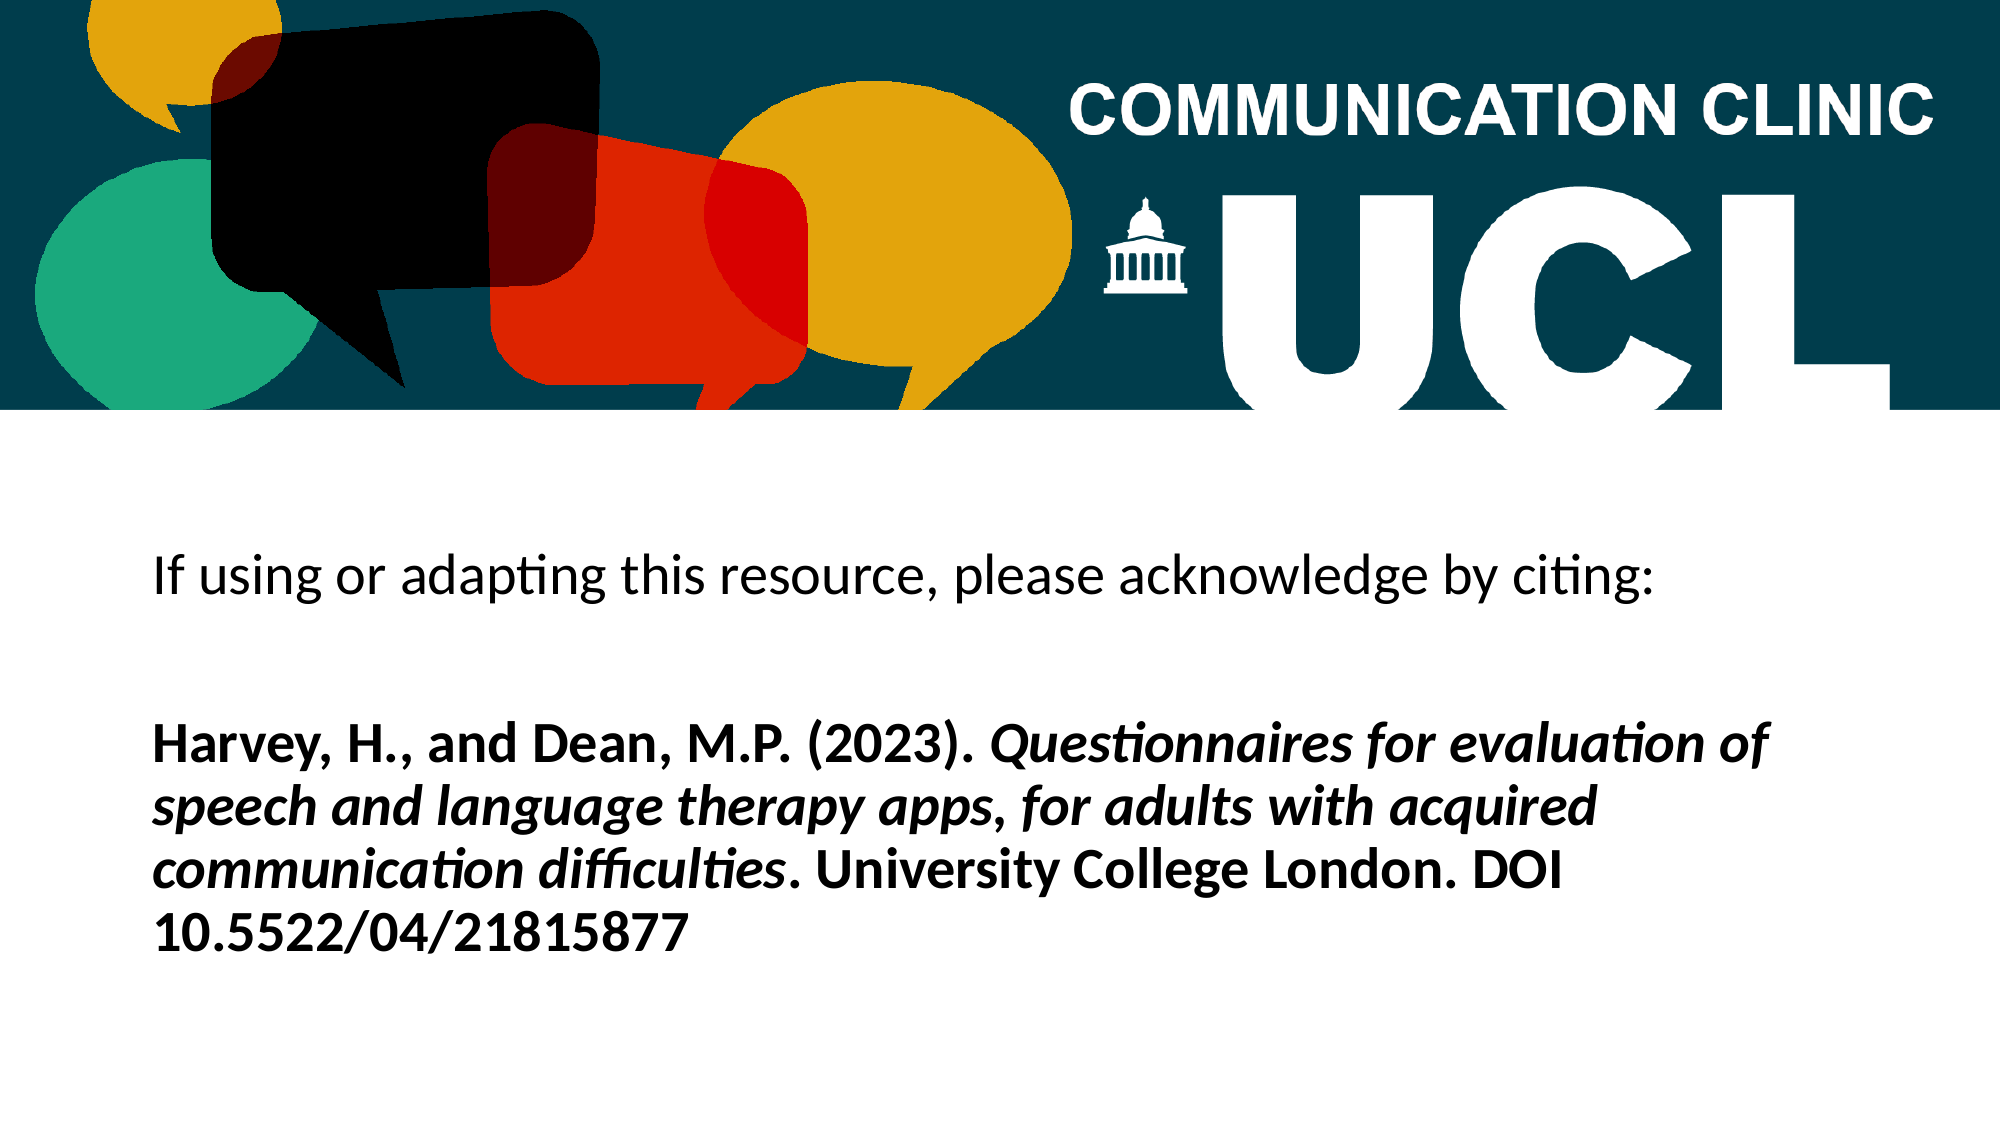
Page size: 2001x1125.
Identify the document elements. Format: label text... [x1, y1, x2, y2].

picture [1297, 85, 1336, 135]
picture [1635, 85, 1674, 134]
picture [1349, 85, 1387, 134]
picture [1461, 187, 1690, 410]
picture [36, 0, 1071, 410]
list If using or adapting this resource, please acknowledge by citing: Harvey, H., and Dean, M.P. (2023). Questionnaires for evaluation of speech and language therapy apps, for adults with acquired communication difficulties. University College London. DOI 10.5522/04/21815877 [137, 410, 1863, 1014]
picture [1757, 85, 1792, 134]
picture [1512, 85, 1552, 134]
picture [1128, 199, 1163, 238]
picture [1122, 84, 1170, 135]
picture [1559, 85, 1568, 134]
picture [1238, 85, 1286, 134]
picture [1179, 85, 1227, 134]
picture [1417, 84, 1460, 134]
picture [1704, 84, 1747, 134]
picture [1465, 85, 1515, 134]
picture [1723, 195, 1889, 410]
picture [1071, 84, 1114, 134]
picture [1223, 196, 1432, 410]
picture [1820, 85, 1859, 134]
picture [1399, 85, 1408, 134]
picture [1104, 239, 1187, 293]
picture [1800, 85, 1809, 134]
picture [1889, 84, 1932, 134]
picture [1577, 84, 1625, 135]
picture [1871, 85, 1880, 134]
